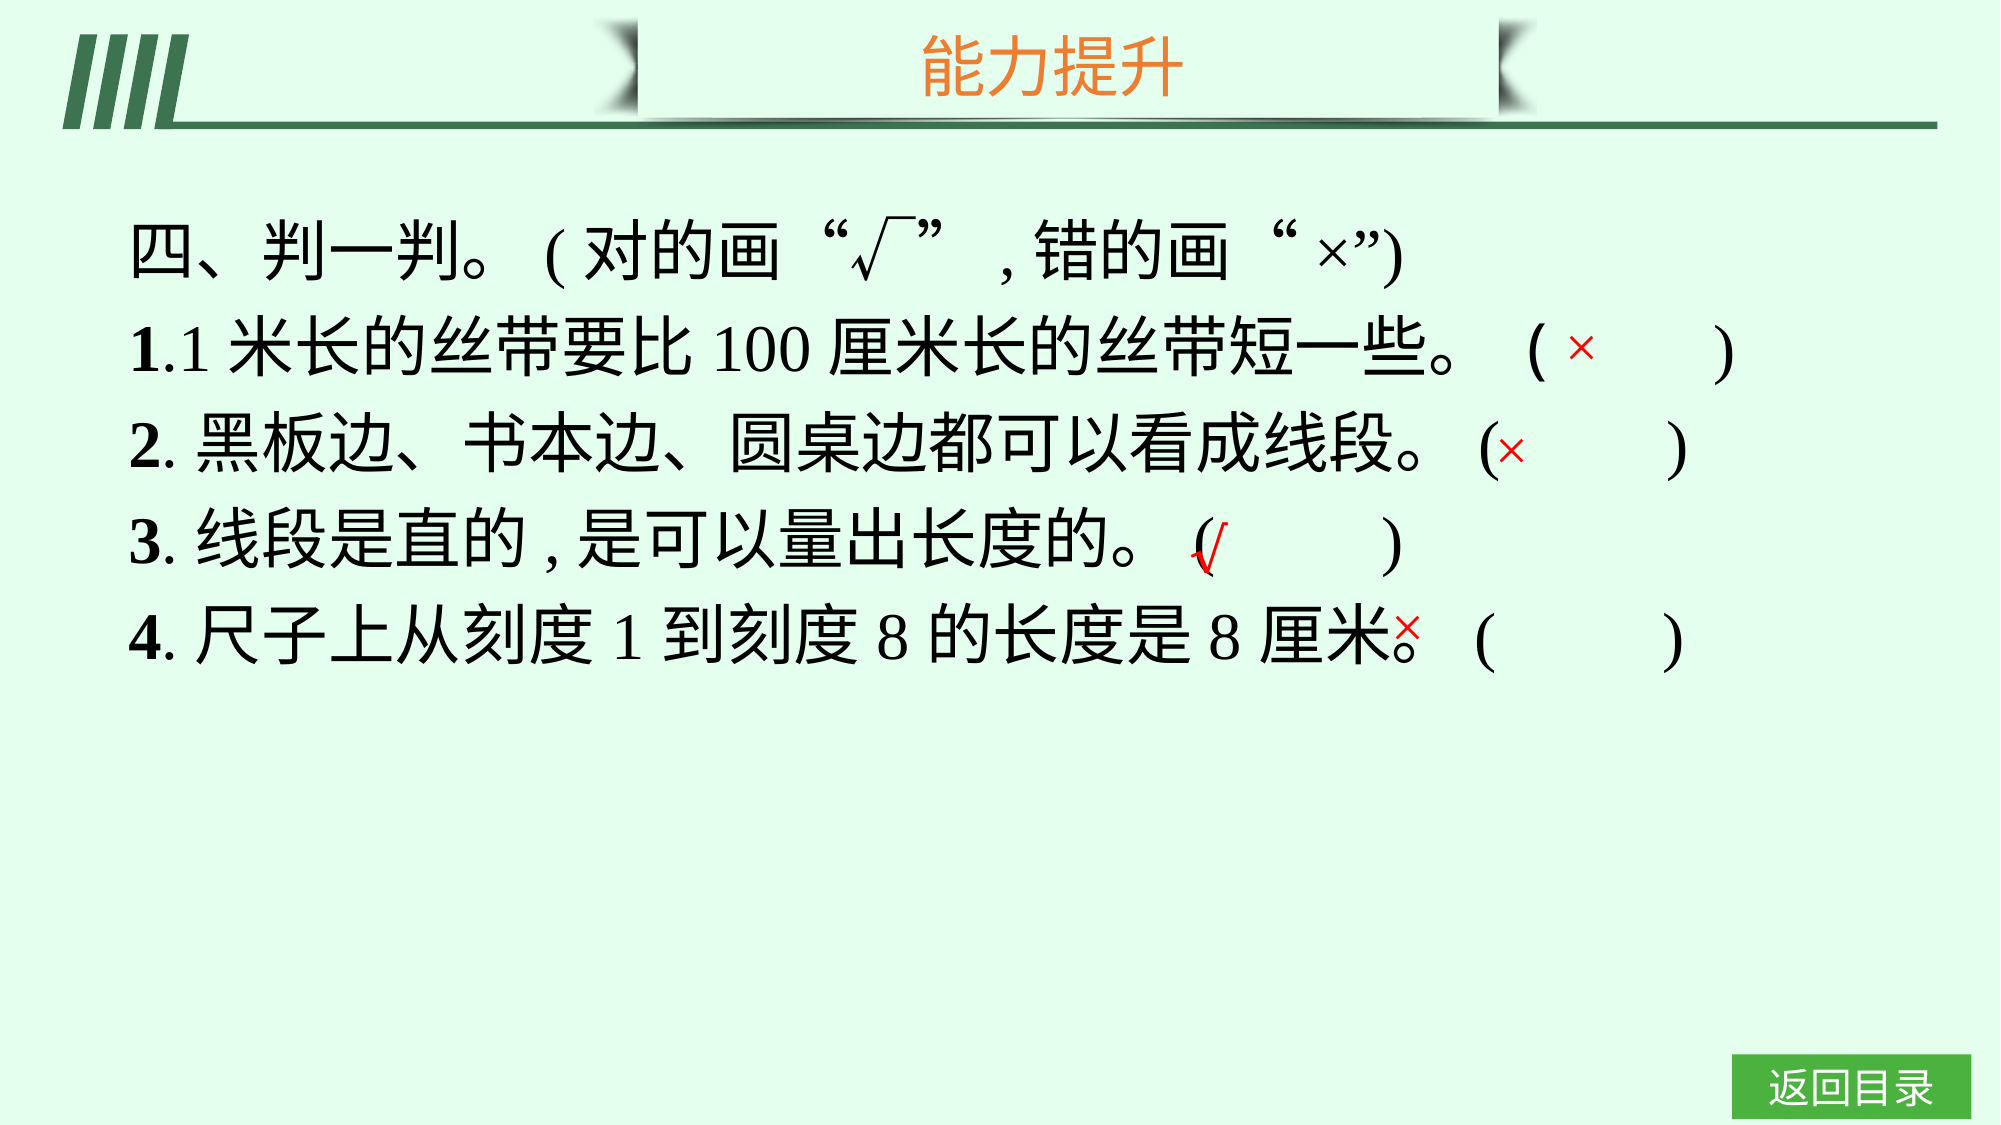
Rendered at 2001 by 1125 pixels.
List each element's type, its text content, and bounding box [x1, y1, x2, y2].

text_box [62, 34, 1938, 130]
text_box × [1550, 280, 1628, 387]
text_box √ [1171, 482, 1260, 588]
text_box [594, 16, 1537, 127]
text_box 四、判一判。(对的画“√”,错的画“×”) 1.1米长的丝带要比100厘米长的丝带短一些。 ( ) 2.黑板边、书本边、圆桌边都可以看成线段。( ) 3.线段是直的,是可以量出长度的。( ) 4.尺子上从刻度1到刻度8的长度是8厘米。( ) [113, 185, 1887, 680]
text_box × [1376, 560, 1454, 667]
text_box × [1480, 383, 1558, 490]
